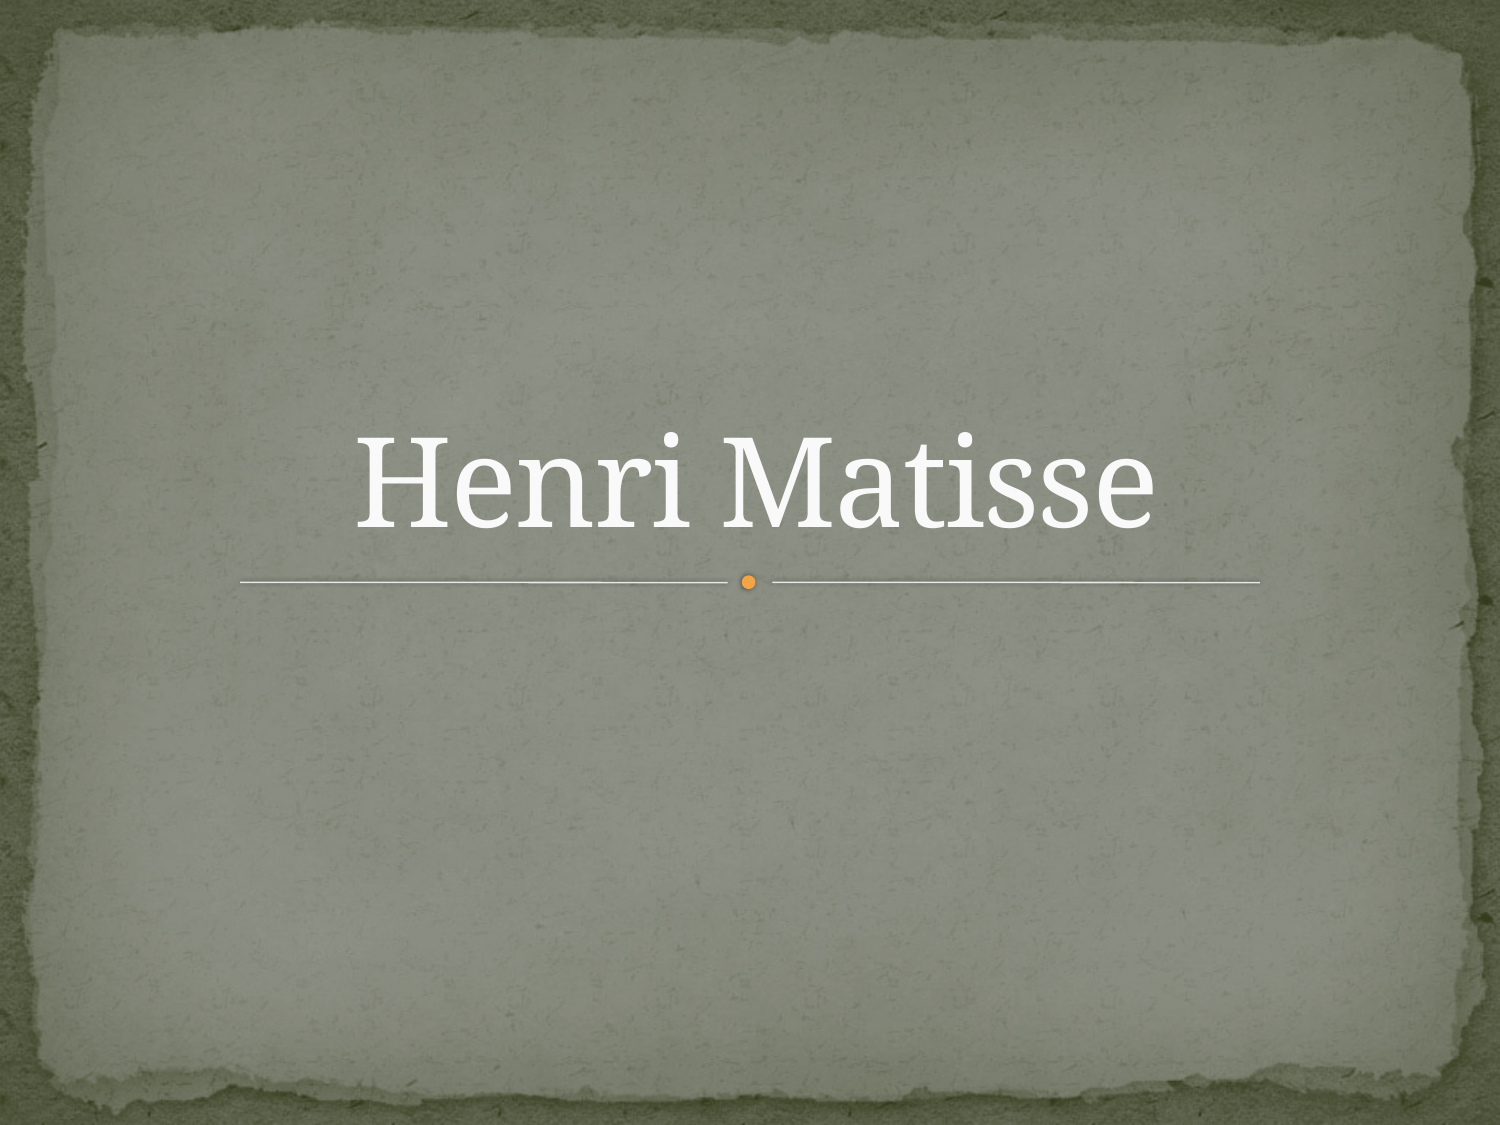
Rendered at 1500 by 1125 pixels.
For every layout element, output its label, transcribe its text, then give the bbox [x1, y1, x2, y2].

title Henri Matisse [74, 235, 1438, 561]
